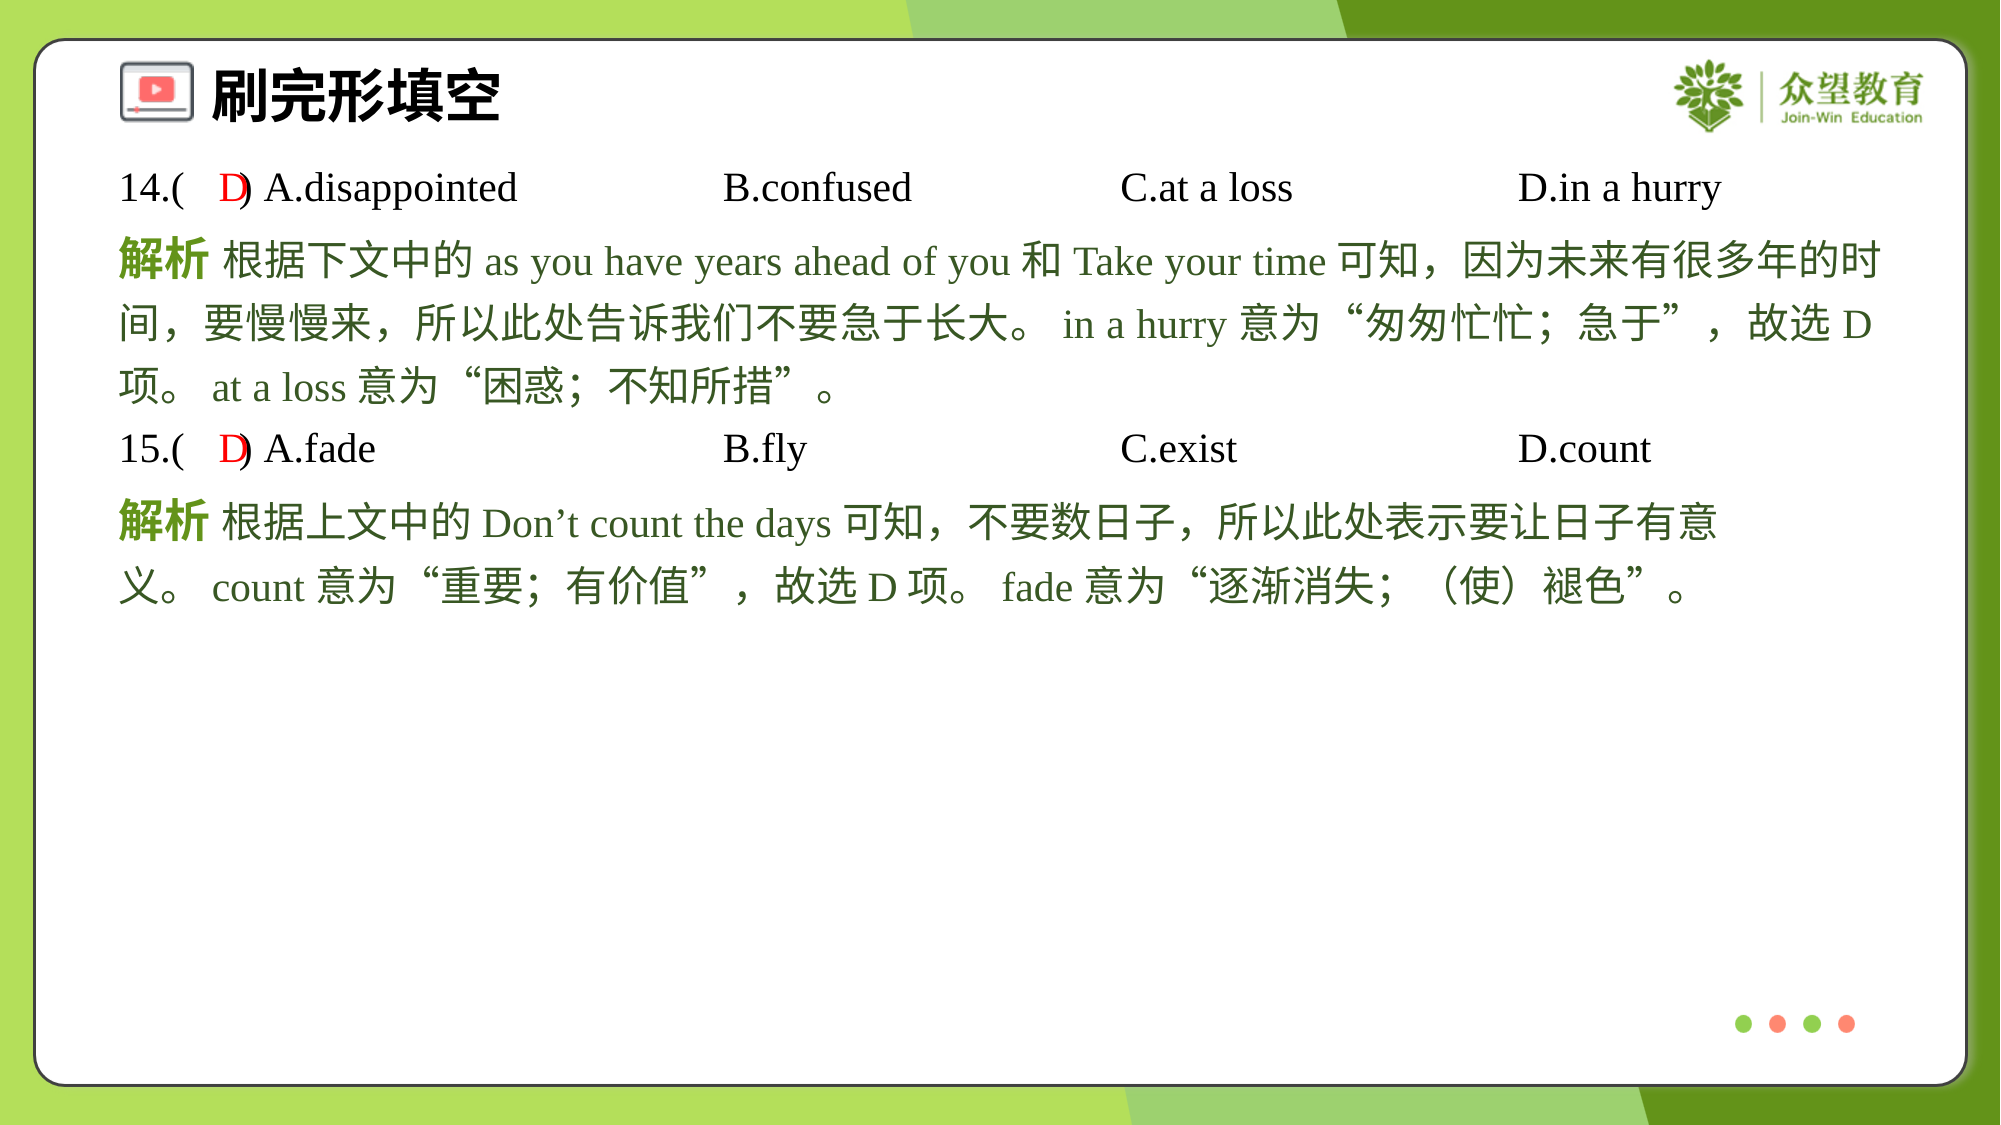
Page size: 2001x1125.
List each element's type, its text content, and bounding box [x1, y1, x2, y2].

text_box 14.( ) A.disappointed B.confused C.at a loss D.in a hurry [254, 146, 1883, 204]
text_box 15.( ) A.fade B.fly C.exist D.count [254, 408, 1883, 466]
text_box D [213, 408, 254, 467]
text_box 15.( ) A.fade B.fly C.exist D.count [118, 408, 213, 466]
text_box 解析 根据下文中的as you have years ahead of you和Take your time可知，因为未来有很多年的时间，要慢慢来，所以此处告诉我们不要急于长大。in a hurry意为“匆匆忙忙；急于”，故选D项。at a loss意为“困惑；不知所措”。 [118, 215, 1883, 405]
text_box 解析 根据上文中的Don’t count the days可知，不要数日子，所以此处表示要让日子有意义。count意为“重要；有价值”，故选D项。fade意为“逐渐消失；（使）褪色”。 [118, 478, 1883, 605]
picture [0, 0, 2000, 1125]
text_box D [213, 146, 254, 205]
text_box 14.( ) A.disappointed B.confused C.at a loss D.in a hurry [118, 146, 213, 204]
